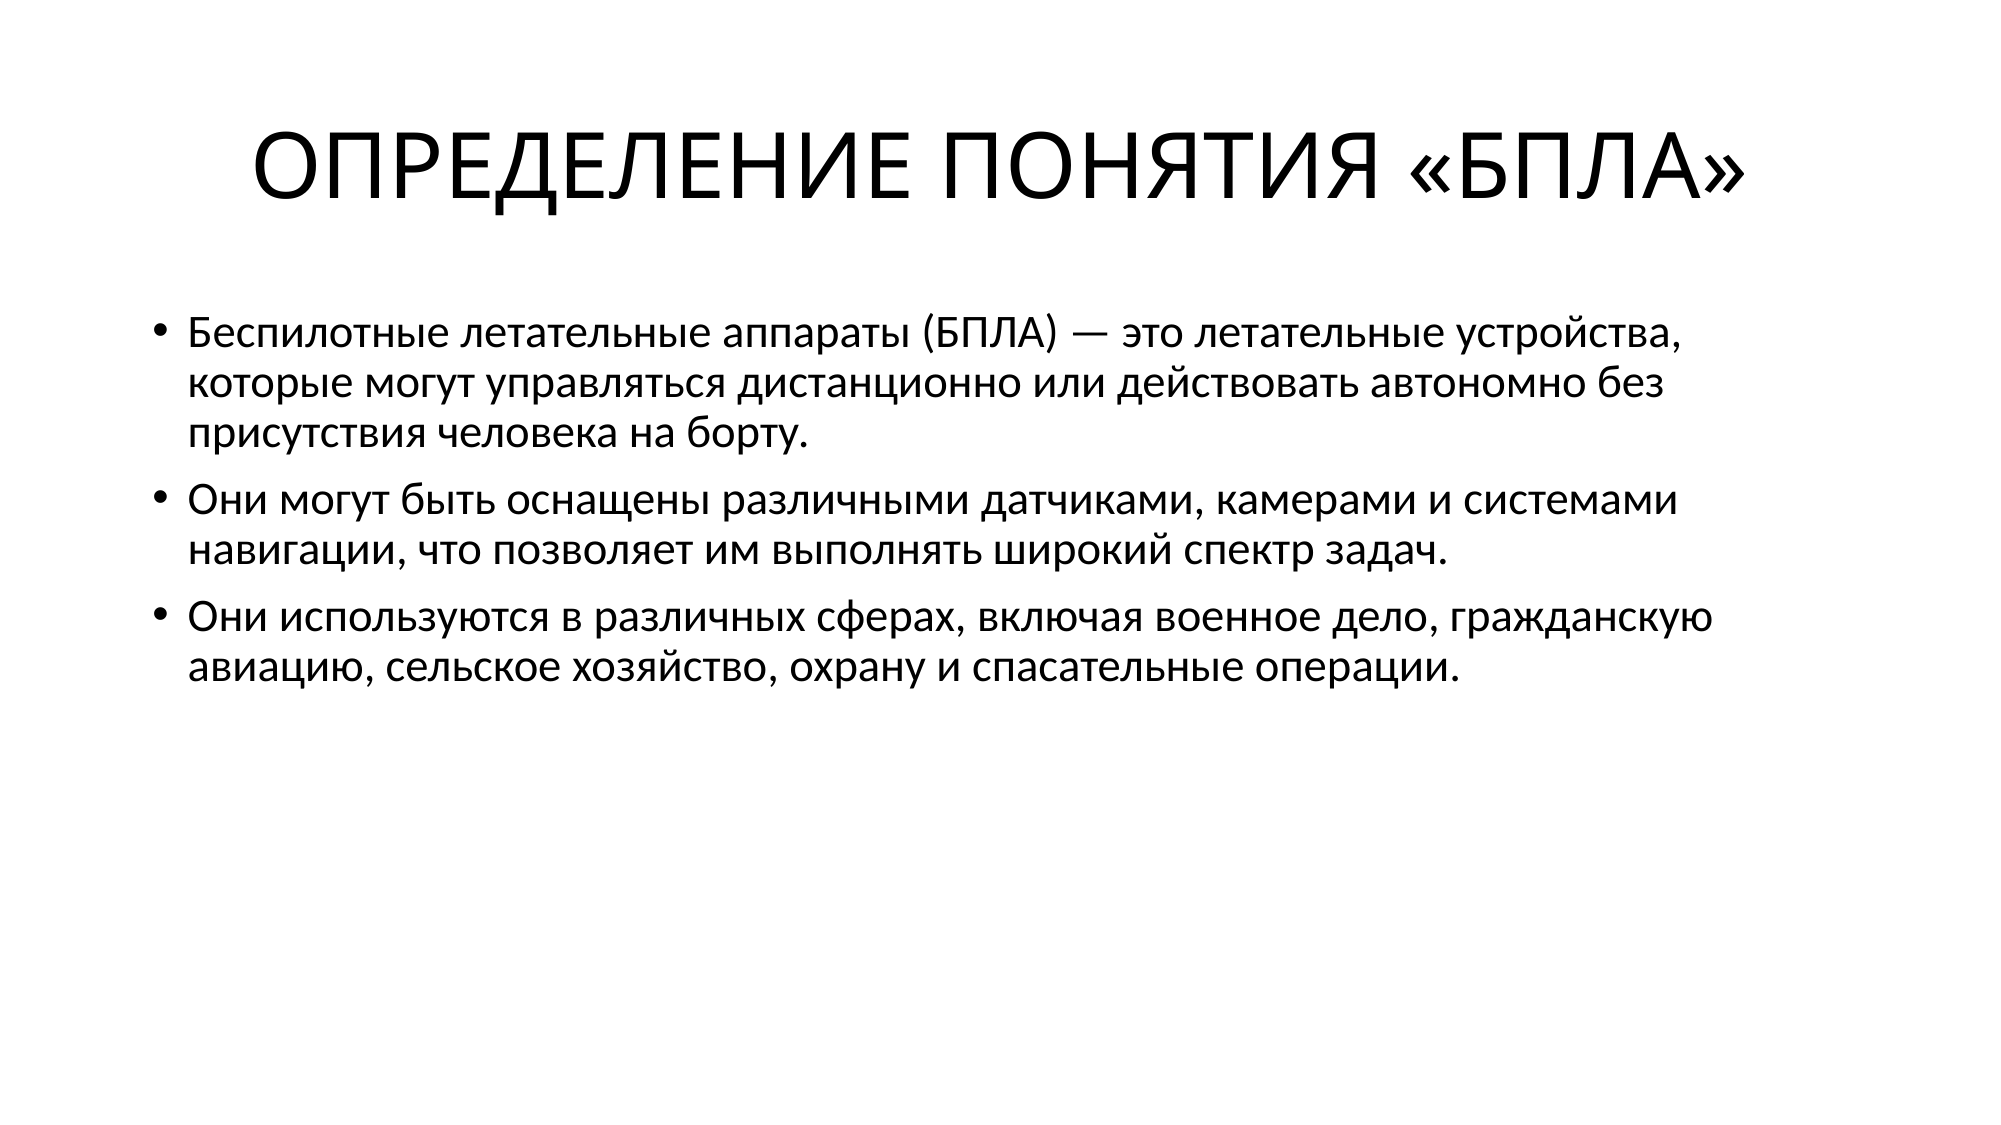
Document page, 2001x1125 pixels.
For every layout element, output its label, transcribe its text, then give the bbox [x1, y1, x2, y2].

title ОПРЕДЕЛЕНИЕ ПОНЯТИЯ «БПЛА» [137, 59, 1863, 278]
list Беспилотные летательные аппараты (БПЛА) — это летательные устройства, которые могут управляться дистанционно или действовать автономно без присутствия человека на борту. Они могут быть оснащены различными датчиками, камерами и системами навигации, что позволяет им выполнять широкий спектр задач. Они используются в различных сферах, включая военное дело, гражданскую авиацию, сельское хозяйство, охрану и спасательные операции. [137, 299, 1863, 704]
